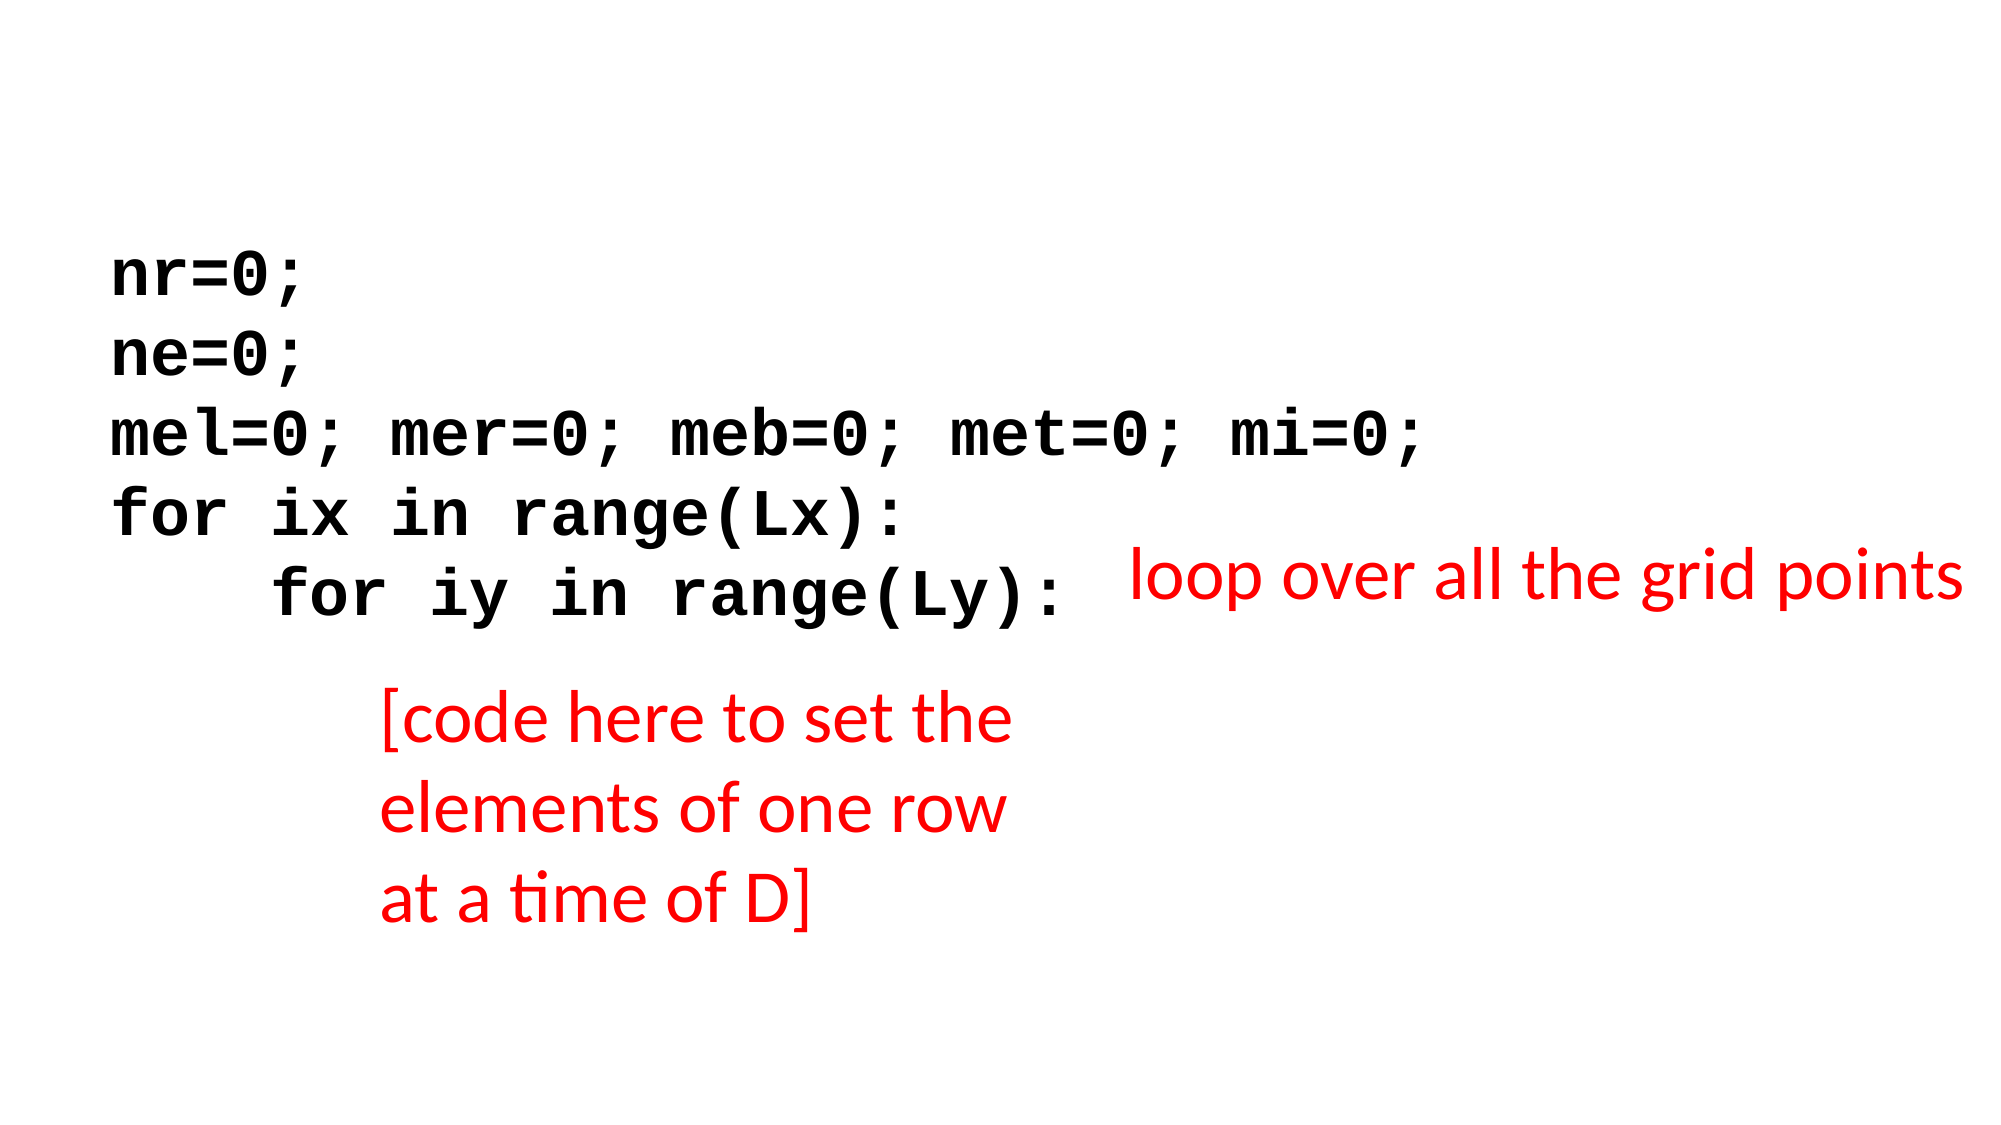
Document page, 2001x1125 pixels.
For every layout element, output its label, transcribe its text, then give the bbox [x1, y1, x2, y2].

text_box [code here to set the elements of one row at a time of D] [364, 570, 1139, 1035]
text_box loop over all the grid points [1113, 517, 2000, 712]
text_box nr=0; ne=0; mel=0; mer=0; meb=0; met=0; mi=0; for ix in range(Lx): for iy in range(Ly): [95, 221, 1726, 636]
